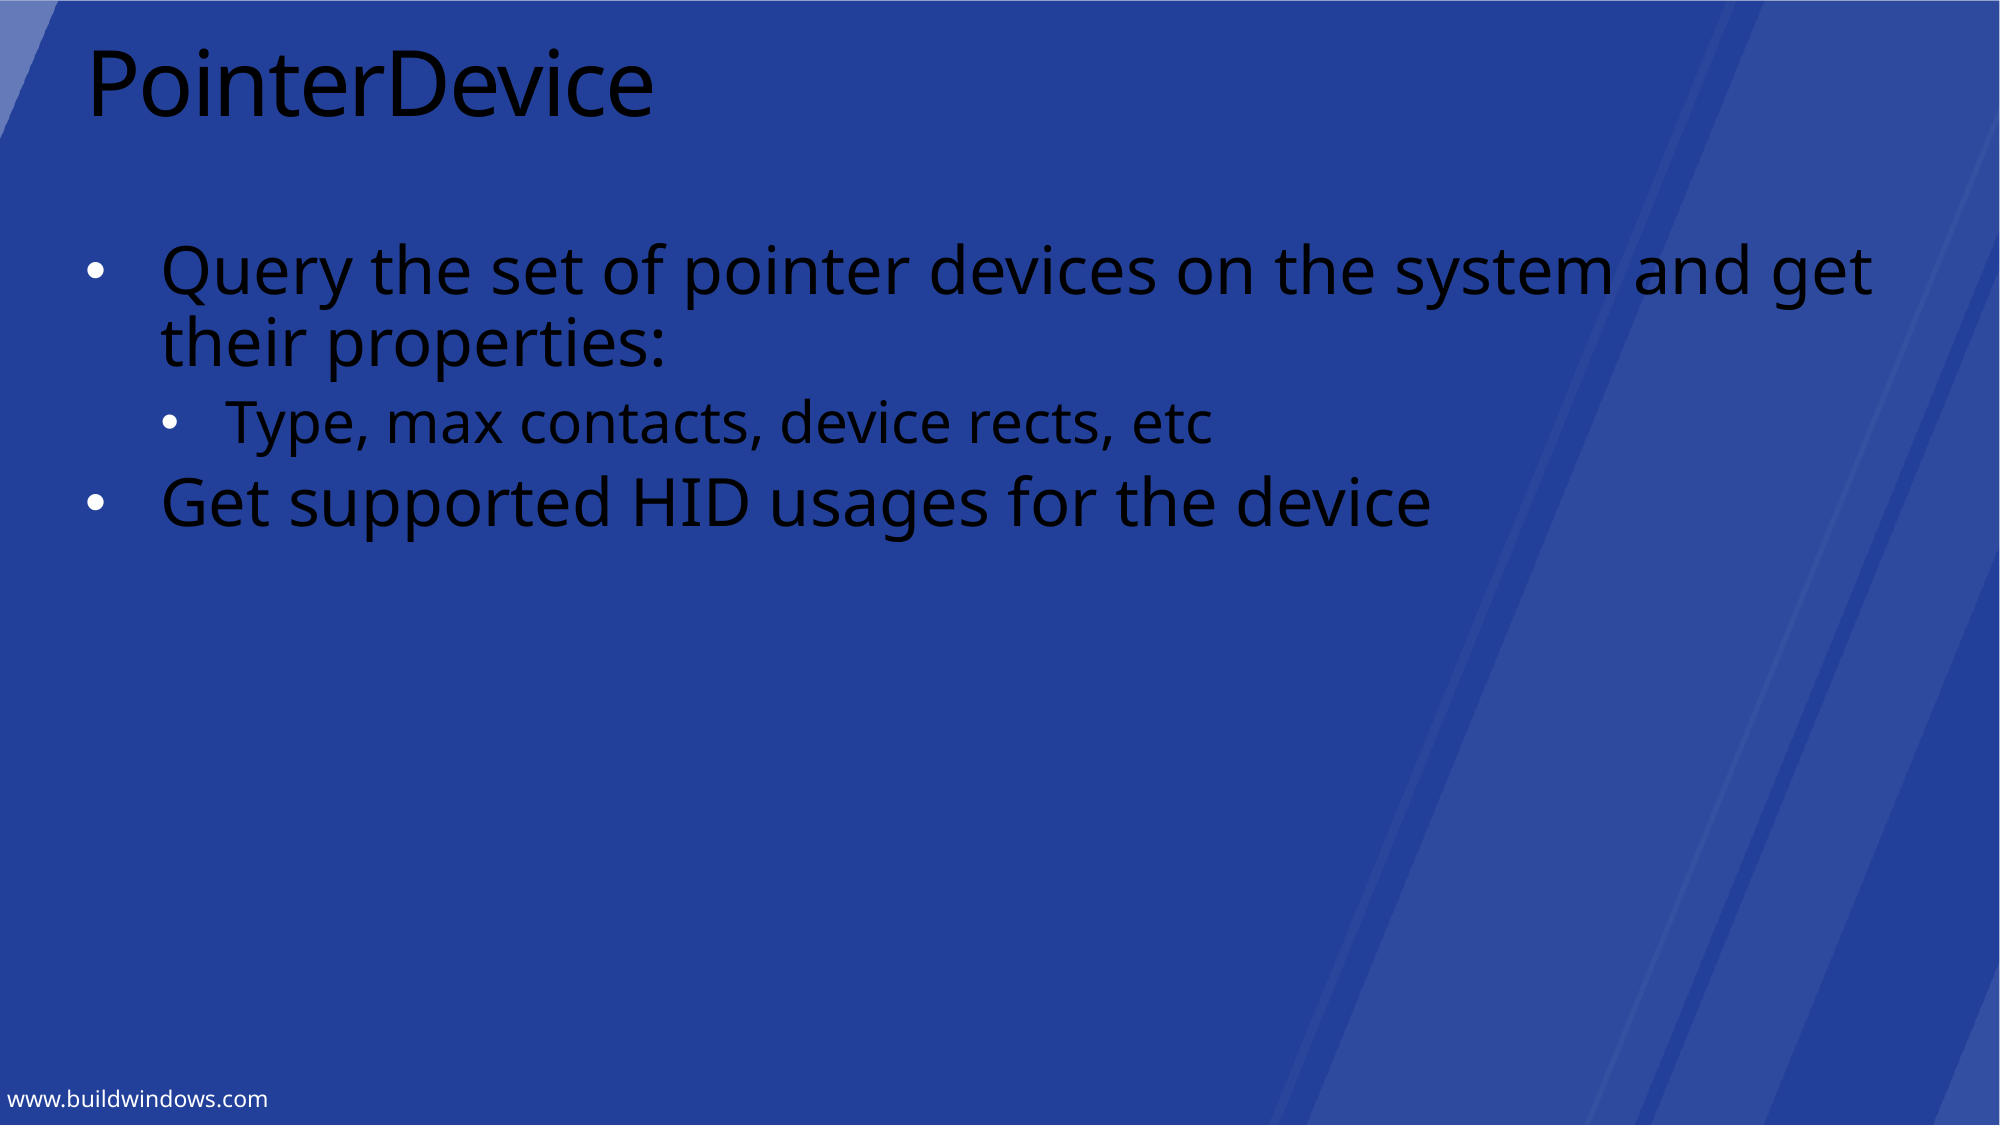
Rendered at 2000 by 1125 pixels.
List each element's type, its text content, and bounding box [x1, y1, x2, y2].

list Query the set of pointer devices on the system and get their properties: Type, max contacts, device rects, etc Get supported HID usages for the device [85, 237, 1914, 550]
picture [0, 0, 2000, 1125]
title PointerDevice [85, 37, 1914, 138]
